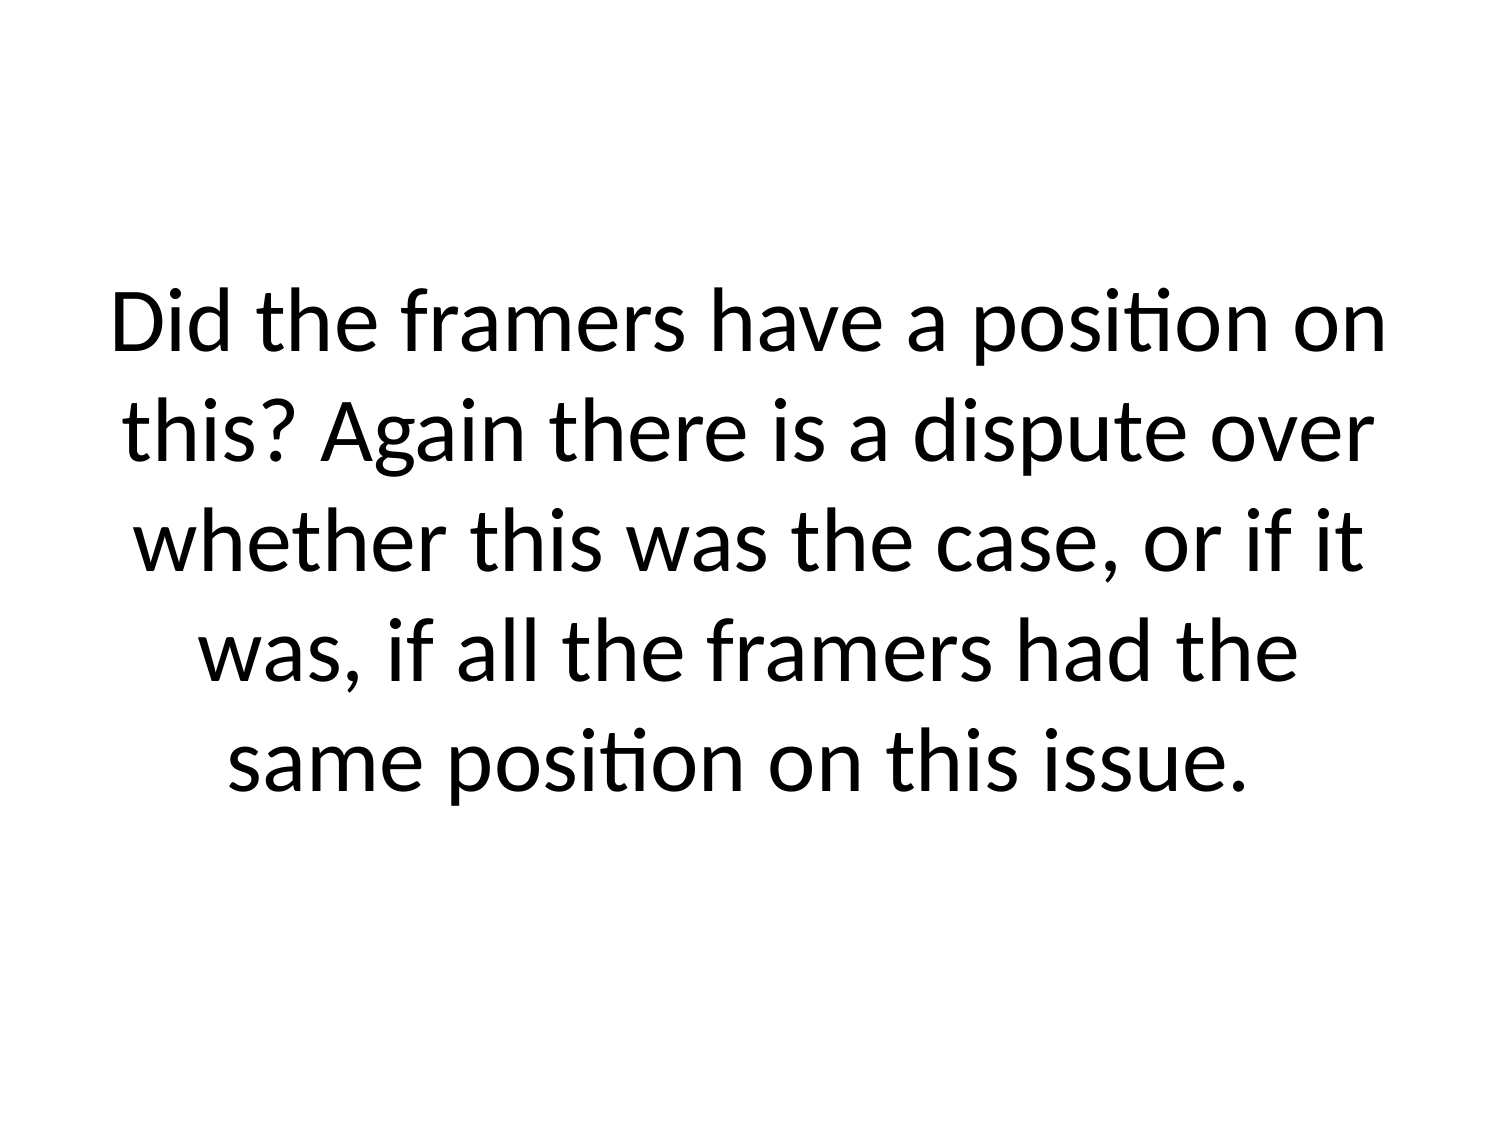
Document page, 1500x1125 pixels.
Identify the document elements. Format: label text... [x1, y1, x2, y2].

title Did the framers have a position on this? Again there is a dispute over whether this was the case, or if it was, if all the framers had the same position on this issue. [75, 45, 1425, 1025]
